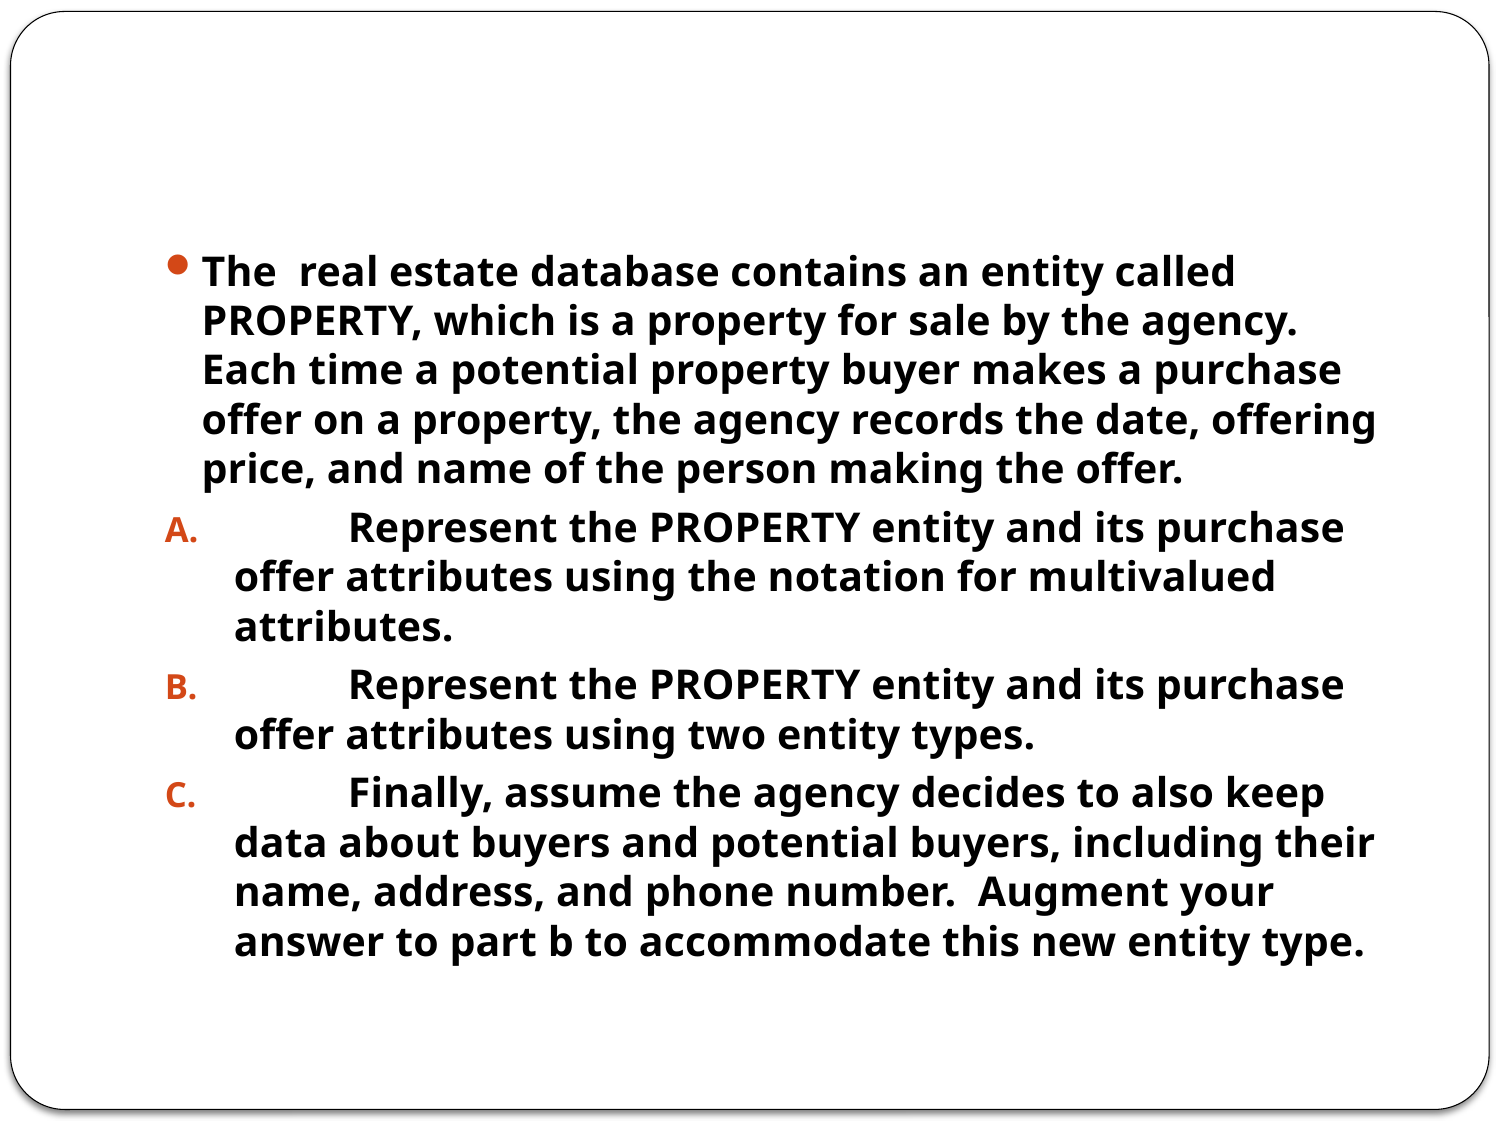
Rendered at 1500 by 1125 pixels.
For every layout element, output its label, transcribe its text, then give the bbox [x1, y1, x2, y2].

list The real estate database contains an entity called PROPERTY, which is a property for sale by the agency. Each time a potential property buyer makes a purchase offer on a property, the agency records the date, offering price, and name of the person making the offer. Represent the PROPERTY entity and its purchase offer attributes using the notation for multivalued attributes. Represent the PROPERTY entity and its purchase offer attributes using two entity types. Finally, assume the agency decides to also keep data about buyers and potential buyers, including their name, address, and phone number. Augment your answer to part b to accommodate this new entity type. [150, 237, 1425, 988]
